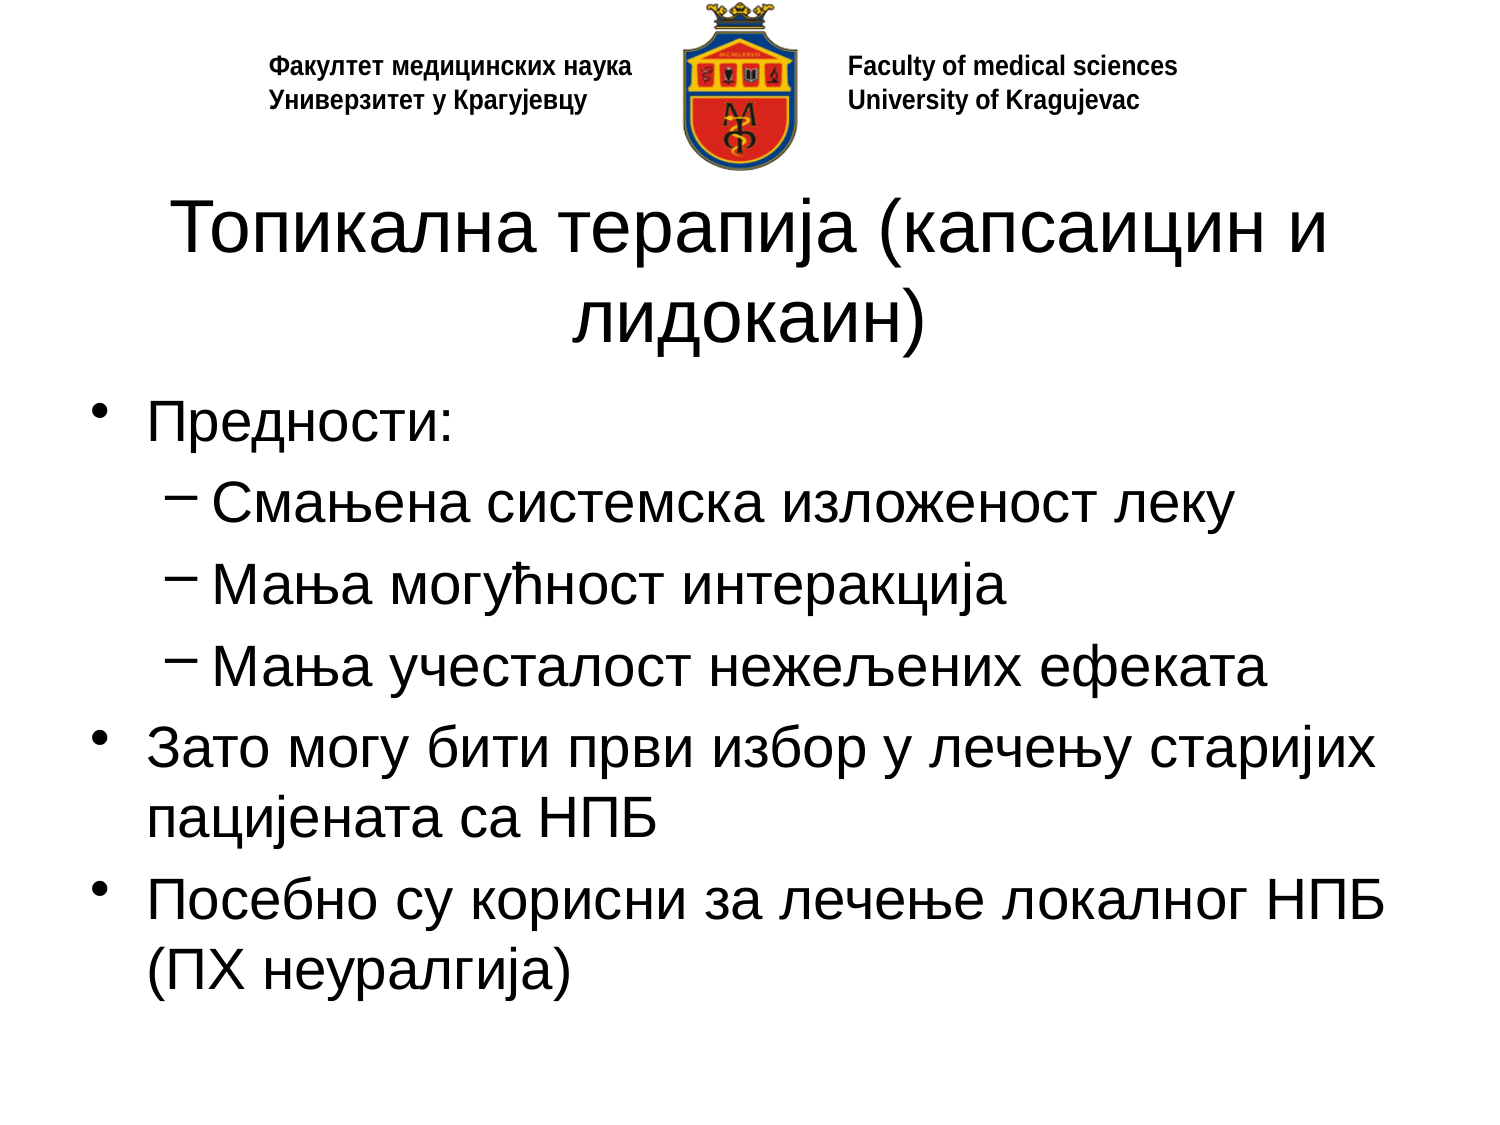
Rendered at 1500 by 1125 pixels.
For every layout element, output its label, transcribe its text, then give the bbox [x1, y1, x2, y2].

list Предности: Смањена системска изложеност леку Мања могућност интеракција Мања учесталост нежељених ефеката Зато могу бити први избор у лечењу старијих пацијената са НПБ Посебно су корисни за лечење локалног НПБ (ПХ неуралгија) [74, 374, 1426, 1118]
title Топикална терапија (капсаицин и лидокаин) [74, 173, 1426, 362]
